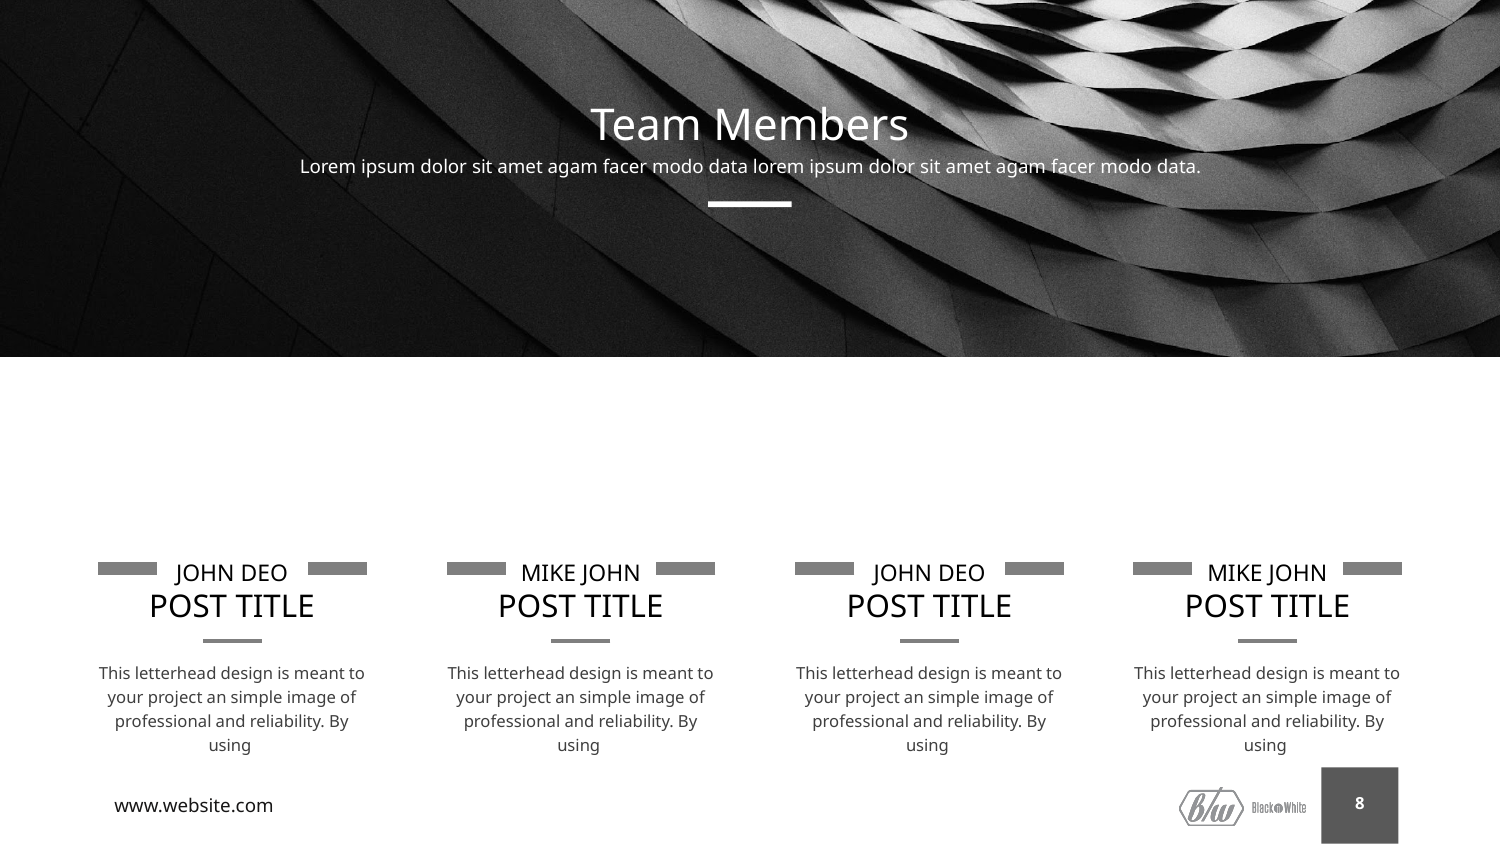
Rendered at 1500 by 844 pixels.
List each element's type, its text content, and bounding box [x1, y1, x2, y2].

text_box This letterhead design is meant to your project an simple image of professional and reliability. By using [1116, 653, 1419, 722]
text_box JOHN DEO POST TITLE [128, 553, 337, 631]
picture [0, 0, 1500, 545]
text_box This letterhead design is meant to your project an simple image of professional and reliability. By using [80, 653, 384, 722]
slide_number www.website.com [103, 782, 293, 827]
text_box This letterhead design is meant to your project an simple image of professional and reliability. By using [778, 653, 1081, 722]
picture [1179, 786, 1306, 826]
text_box This letterhead design is meant to your project an simple image of professional and reliability. By using [429, 653, 733, 722]
text_box MIKE JOHN POST TITLE [486, 553, 676, 631]
text_box MIKE JOHN POST TITLE [1163, 553, 1372, 631]
text_box JOHN DEO POST TITLE [834, 553, 1025, 631]
